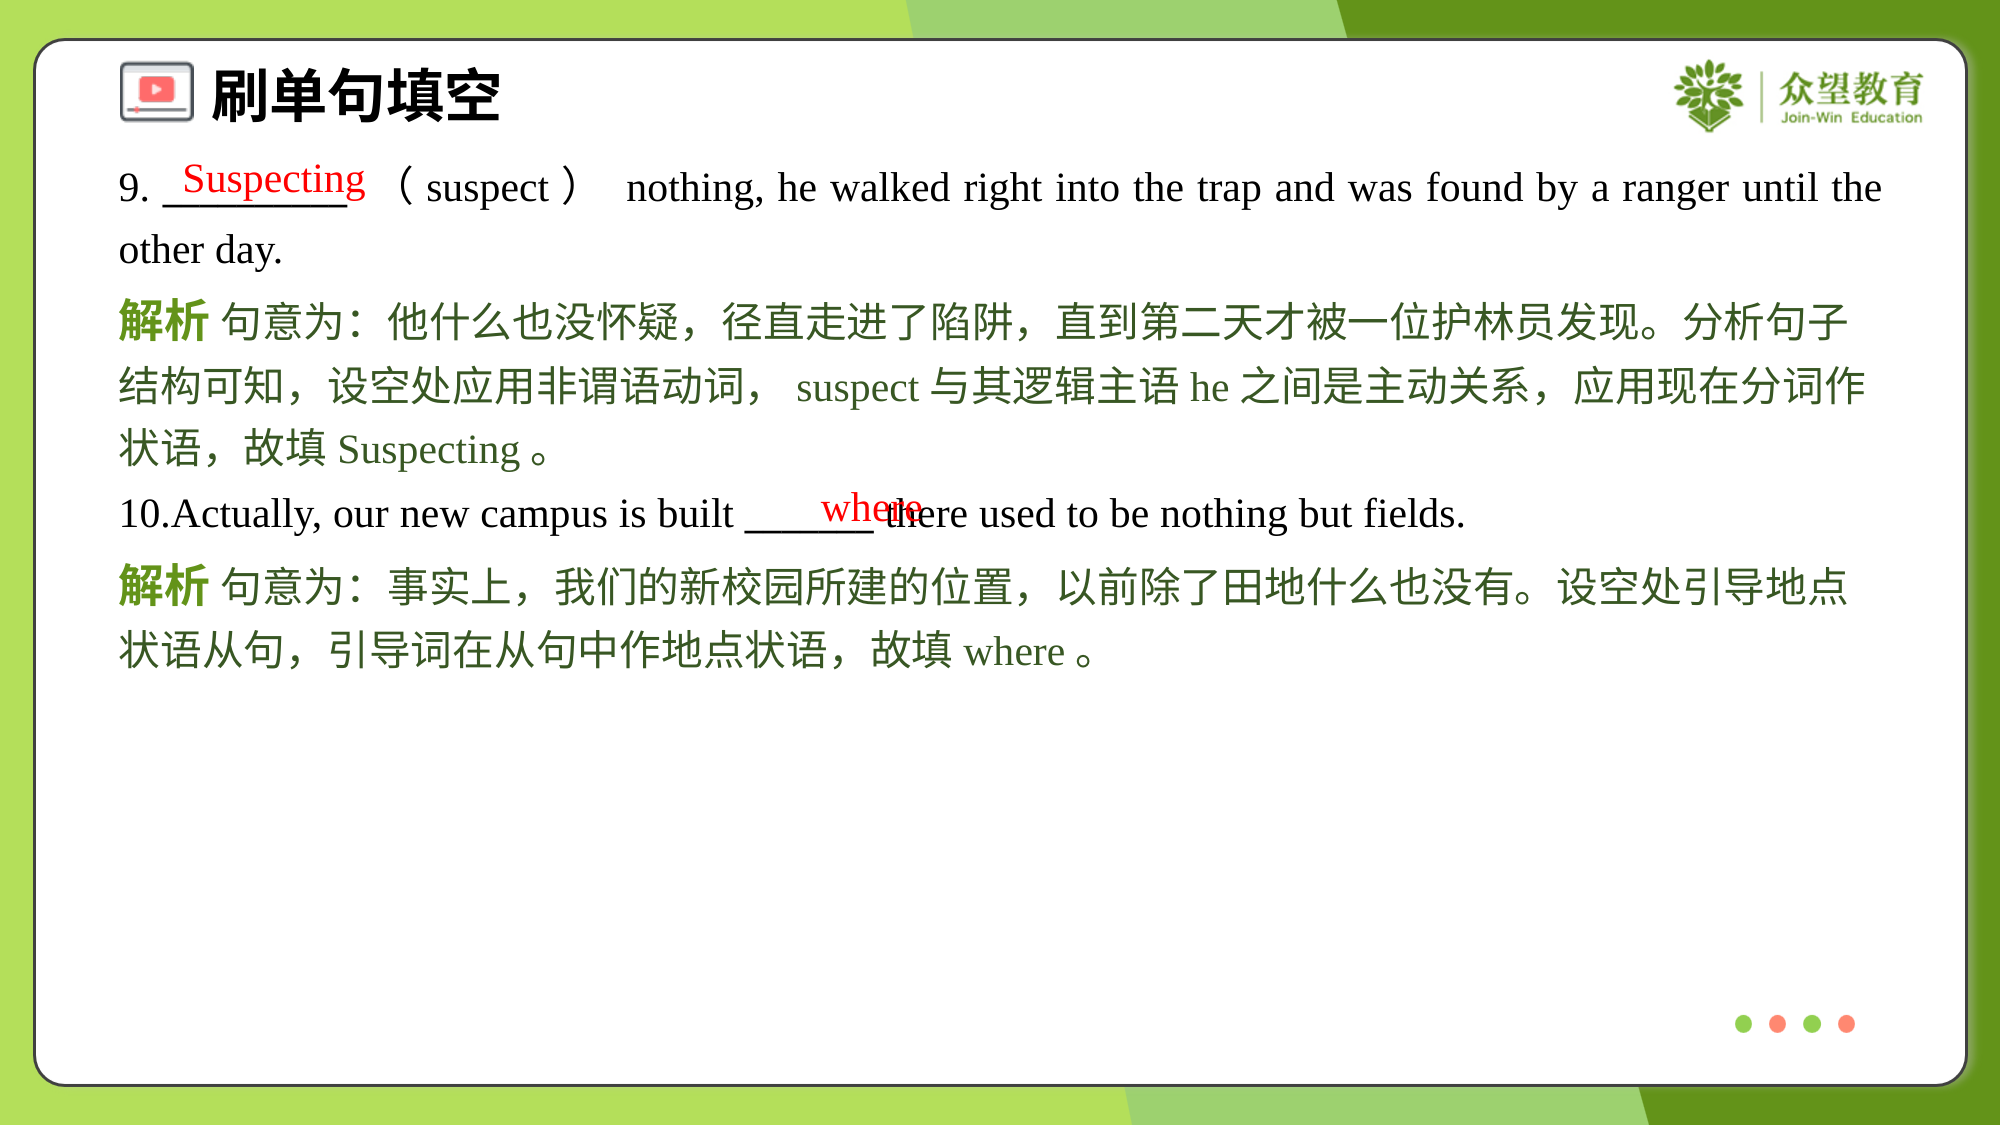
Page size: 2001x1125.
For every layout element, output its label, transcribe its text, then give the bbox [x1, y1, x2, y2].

text_box 9. __________ （suspect） nothing, he walked right into the trap and was found by a ranger until the other day. [118, 146, 1883, 267]
text_box 10.Actually, our new campus is built _______ there used to be nothing but fields. [118, 473, 1883, 531]
picture [0, 0, 2000, 1125]
text_box 解析 句意为：他什么也没怀疑，径直走进了陷阱，直到第二天才被一位护林员发现。分析句子结构可知，设空处应用非谓语动词，suspect与其逻辑主语he之间是主动关系，应用现在分词作状语，故填Suspecting。 [118, 278, 1883, 468]
text_box Suspecting [178, 138, 371, 197]
text_box 解析 句意为：事实上，我们的新校园所建的位置，以前除了田地什么也没有。设空处引导地点状语从句，引导词在从句中作地点状语，故填where。 [118, 542, 1883, 670]
text_box where [816, 467, 928, 525]
